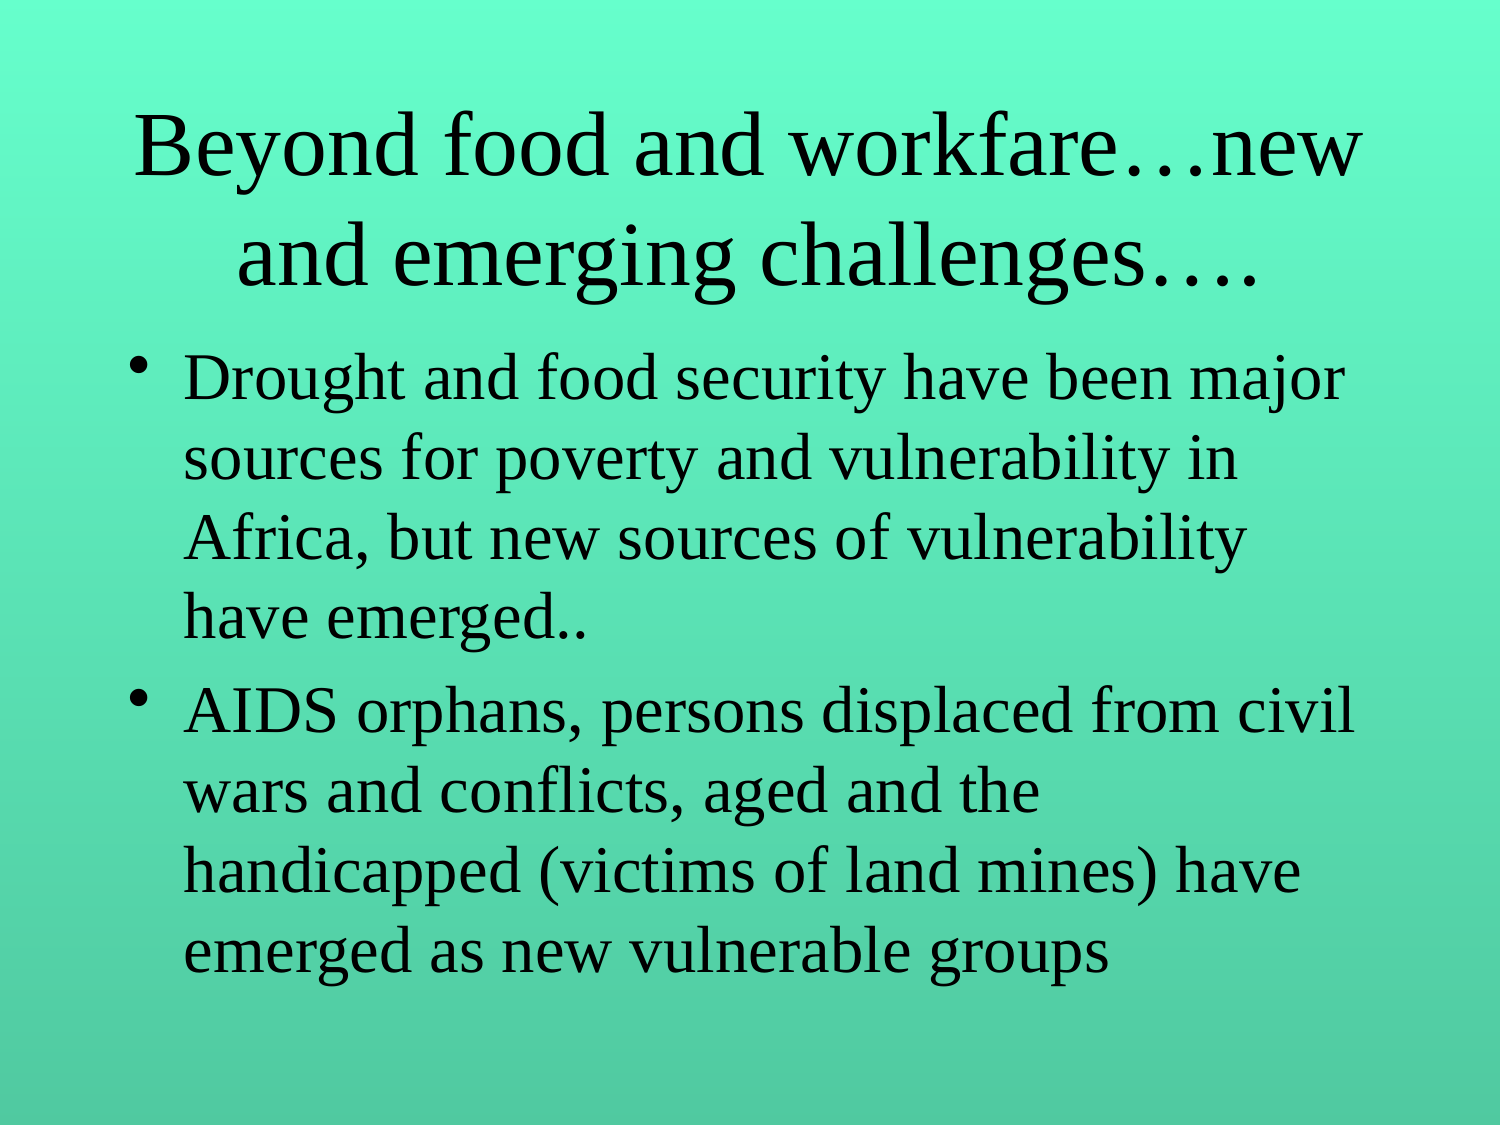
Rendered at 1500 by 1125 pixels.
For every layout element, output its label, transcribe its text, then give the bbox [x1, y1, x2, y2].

title Beyond food and workfare…new and emerging challenges…. [112, 99, 1388, 288]
list Drought and food security have been major sources for poverty and vulnerability in Africa, but new sources of vulnerability have emerged.. AIDS orphans, persons displaced from civil wars and conflicts, aged and the handicapped (victims of land mines) have emerged as new vulnerable groups [112, 324, 1388, 1001]
